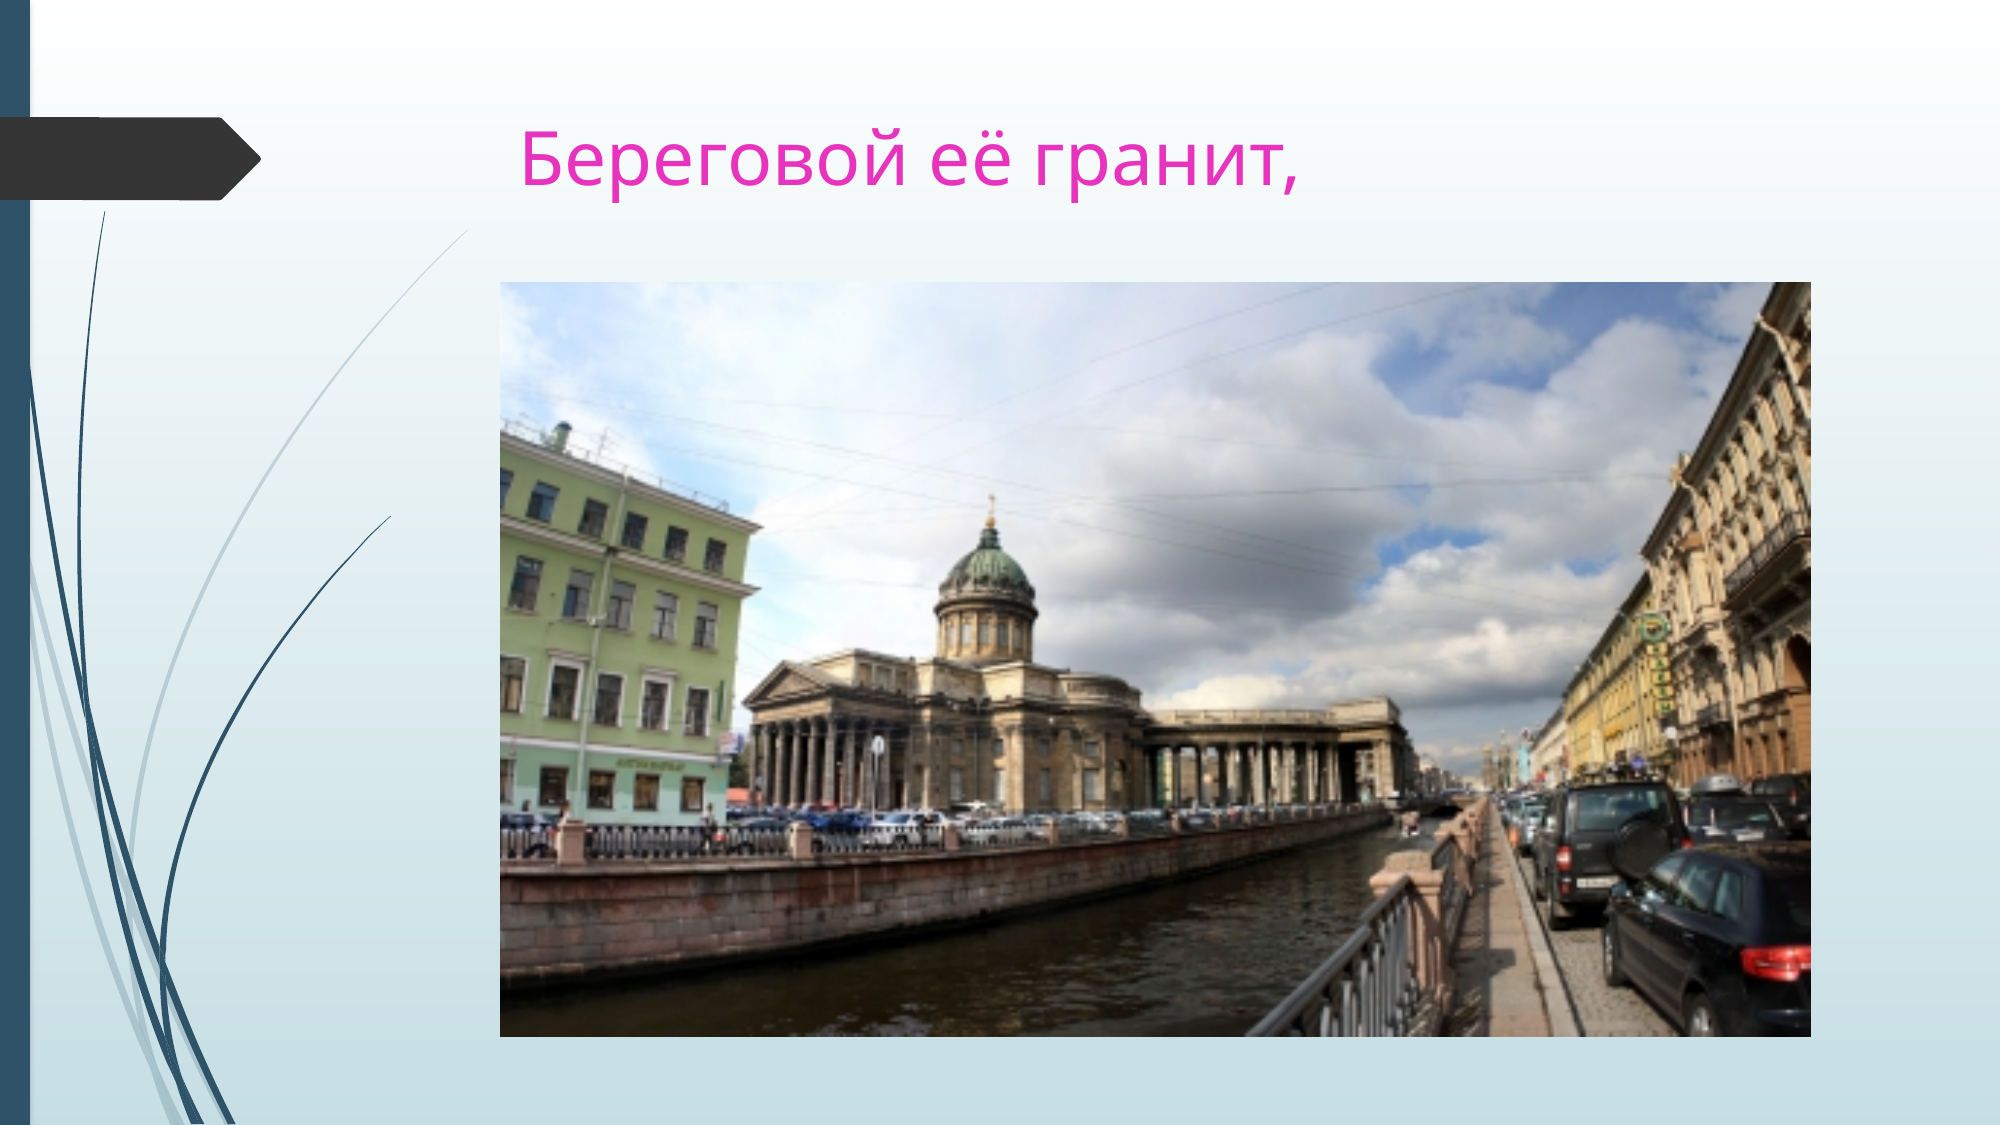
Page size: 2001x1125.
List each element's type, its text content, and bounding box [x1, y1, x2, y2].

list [499, 282, 1811, 1037]
title Береговой её гранит, [425, 102, 1888, 313]
